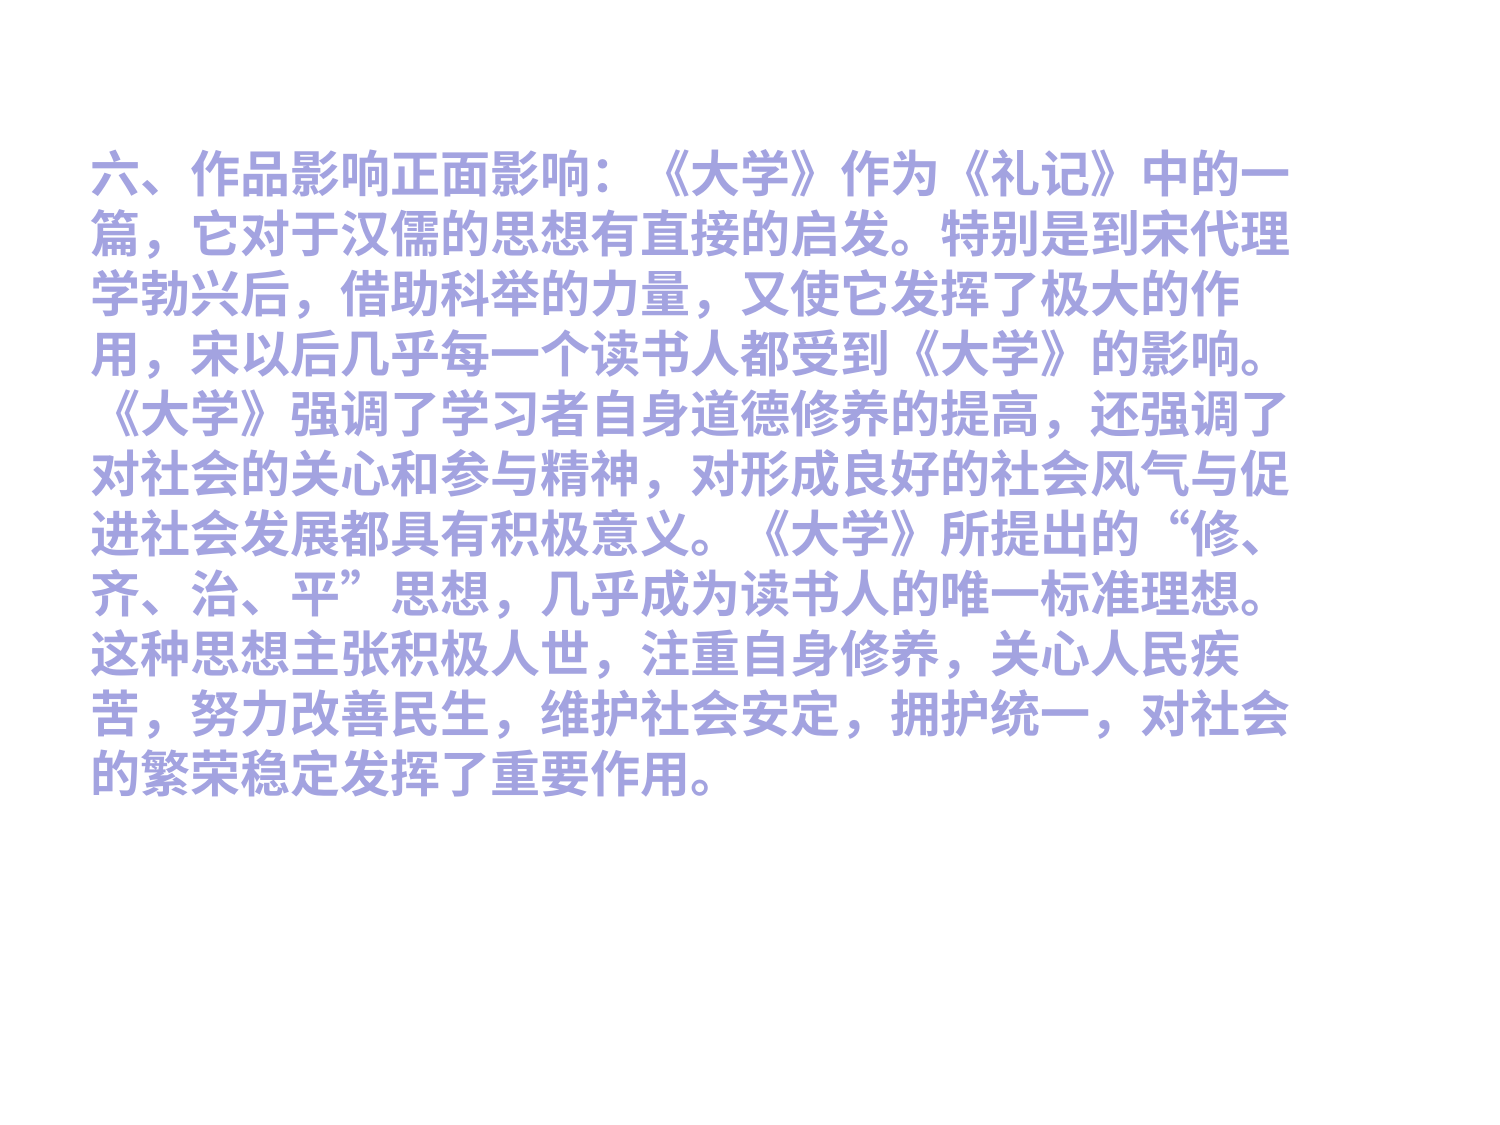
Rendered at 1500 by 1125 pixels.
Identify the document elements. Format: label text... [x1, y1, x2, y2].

text_box 六、作品影响正面影响：《大学》作为《礼记》中的一篇，它对于汉儒的思想有直接的启发。特别是到宋代理学勃兴后，借助科举的力量，又使它发挥了极大的作用，宋以后几乎每一个读书人都受到《大学》的影响。《大学》强调了学习者自身道德修养的提高，还强调了对社会的关心和参与精神，对形成良好的社会风气与促进社会发展都具有积极意义。《大学》所提出的“修、齐、治、平”思想，几乎成为读书人的唯一标准理想。这种思想主张积极人世，注重自身修养，关心人民疾苦，努力改善民生，维护社会安定，拥护统一，对社会的繁荣稳定发挥了重要作用。 [75, 134, 1352, 870]
